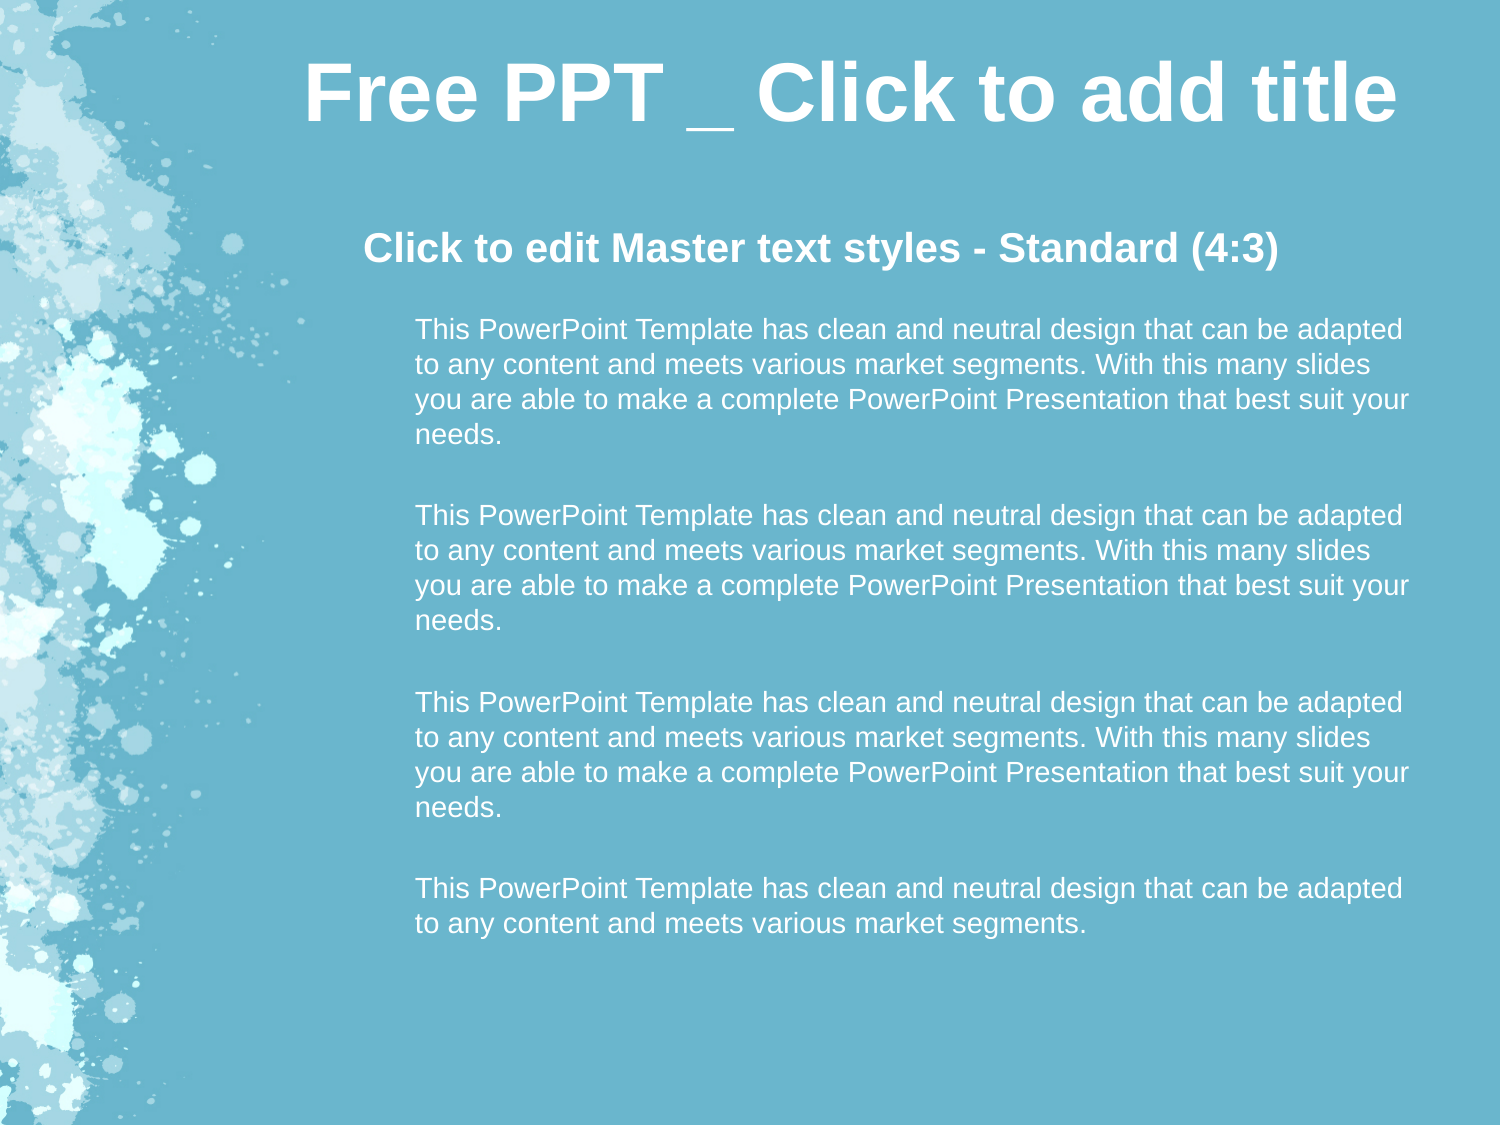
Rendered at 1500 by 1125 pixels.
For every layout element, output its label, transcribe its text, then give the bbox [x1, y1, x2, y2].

list This PowerPoint Template has clean and neutral design that can be adapted to any content and meets various market segments. With this many slides you are able to make a complete PowerPoint Presentation that best suit your needs. This PowerPoint Template has clean and neutral design that can be adapted to any content and meets various market segments. With this many slides you are able to make a complete PowerPoint Presentation that best suit your needs. This PowerPoint Template has clean and neutral design that can be adapted to any content and meets various market segments. With this many slides you are able to make a complete PowerPoint Presentation that best suit your needs. This PowerPoint Template has clean and neutral design that can be adapted to any content and meets various market segments. [350, 302, 1427, 984]
list Click to edit Master text styles - Standard (4:3) [348, 208, 1425, 284]
picture [0, 0, 1500, 1125]
title Free PPT _ Click to add title [265, 0, 1500, 176]
